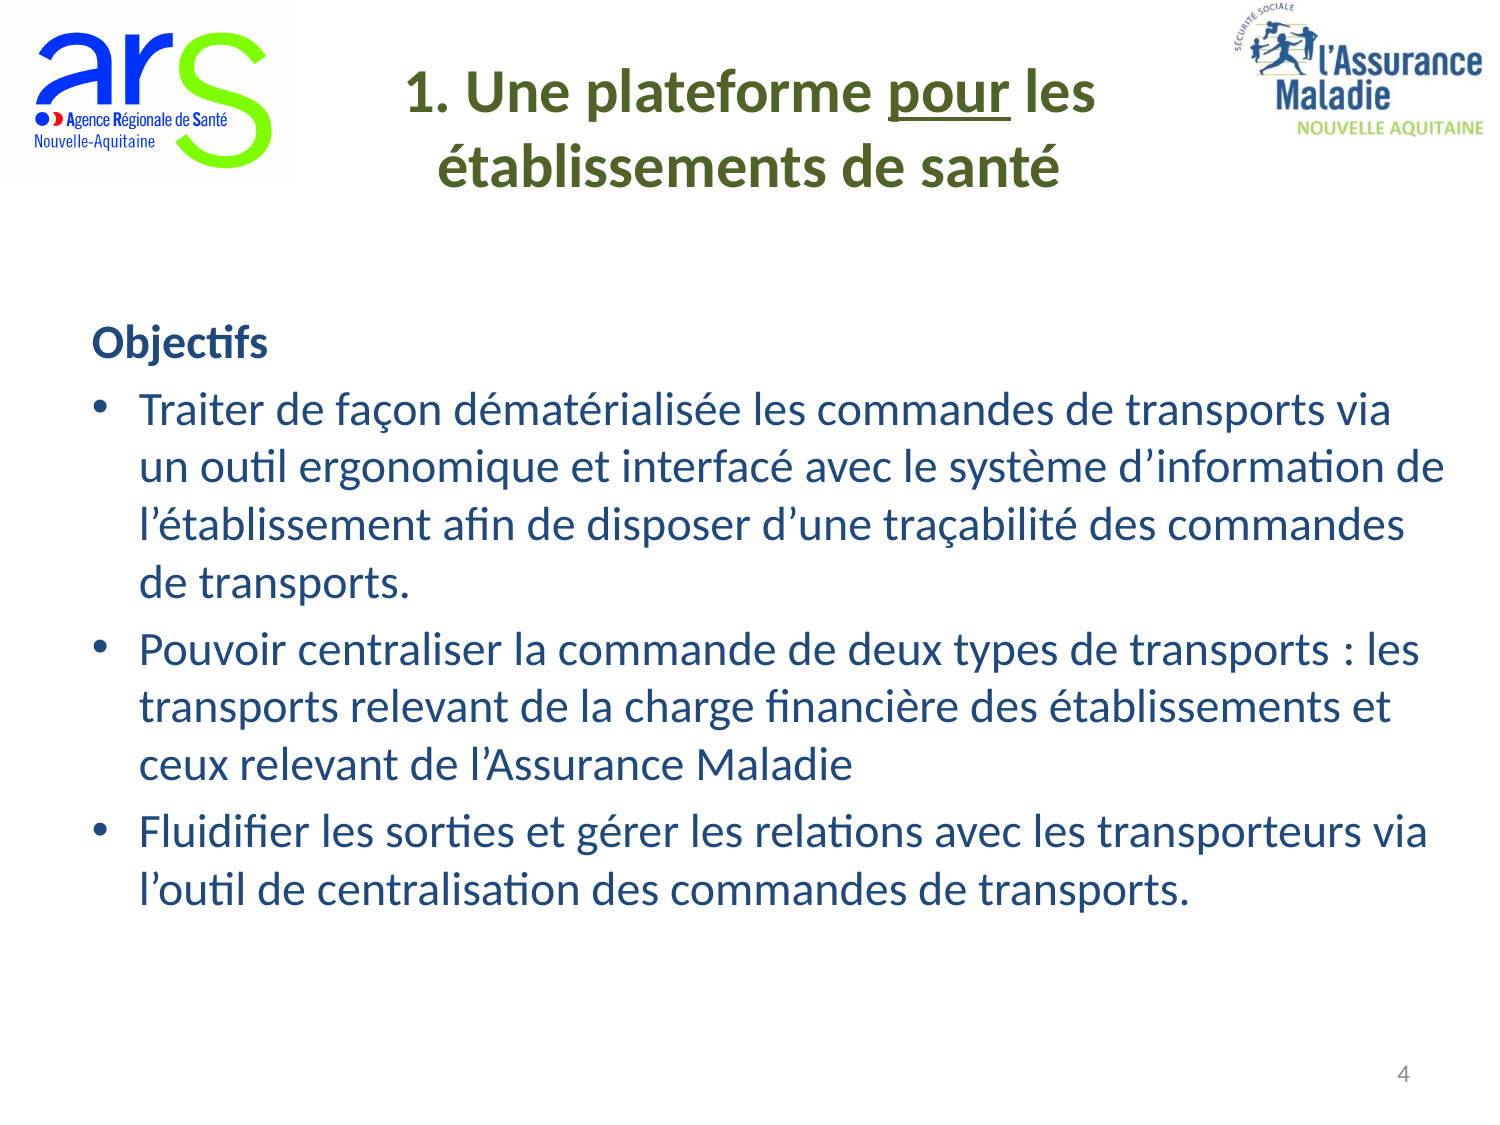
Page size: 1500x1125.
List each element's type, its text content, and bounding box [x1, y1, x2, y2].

picture [0, 3, 295, 185]
slide_number 4 [1074, 1042, 1425, 1103]
list Objectifs Traiter de façon dématérialisée les commandes de transports via un outil ergonomique et interfacé avec le système d’information de l’établissement afin de disposer d’une traçabilité des commandes de transports. Pouvoir centraliser la commande de deux types de transports : les transports relevant de la charge financière des établissements et ceux relevant de l’Assurance Maladie Fluidifier les sorties et gérer les relations avec les transporteurs via l’outil de centralisation des commandes de transports. [1, 302, 1471, 1029]
picture [1234, 3, 1484, 138]
title 1. Une plateforme pour les établissements de santé [271, 42, 1229, 209]
